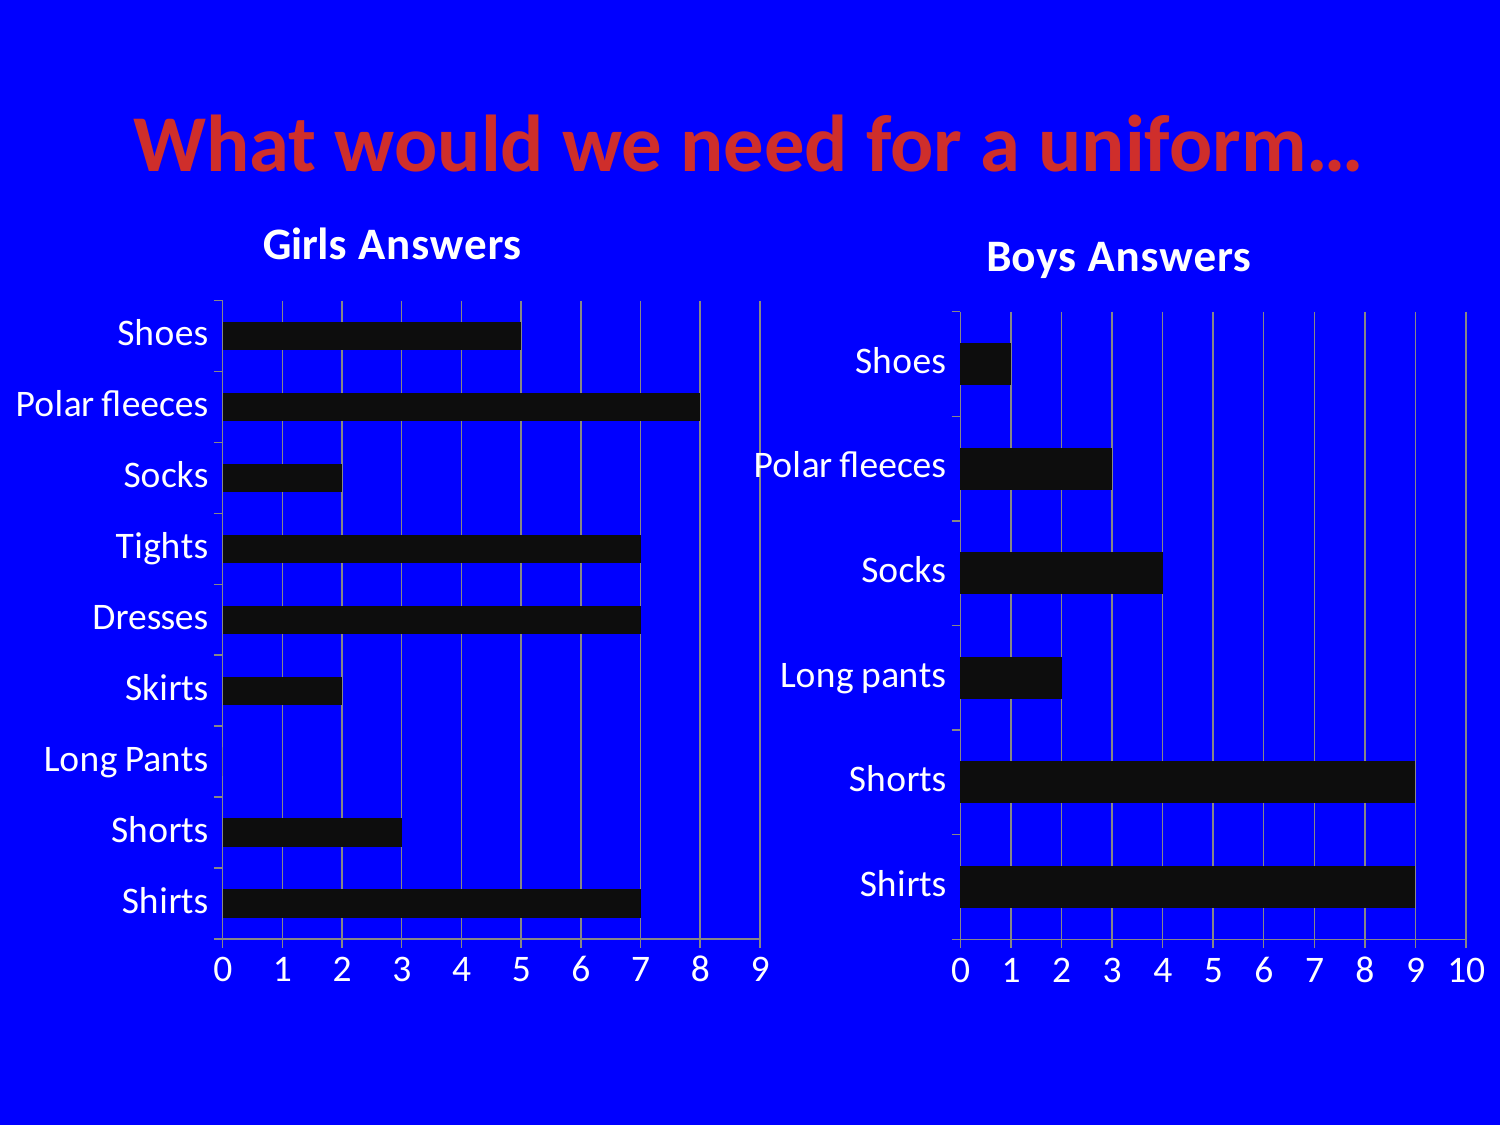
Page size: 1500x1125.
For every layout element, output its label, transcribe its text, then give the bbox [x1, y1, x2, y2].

title What would we need for a uniform… [75, 45, 1425, 197]
chart [0, 187, 1500, 1009]
